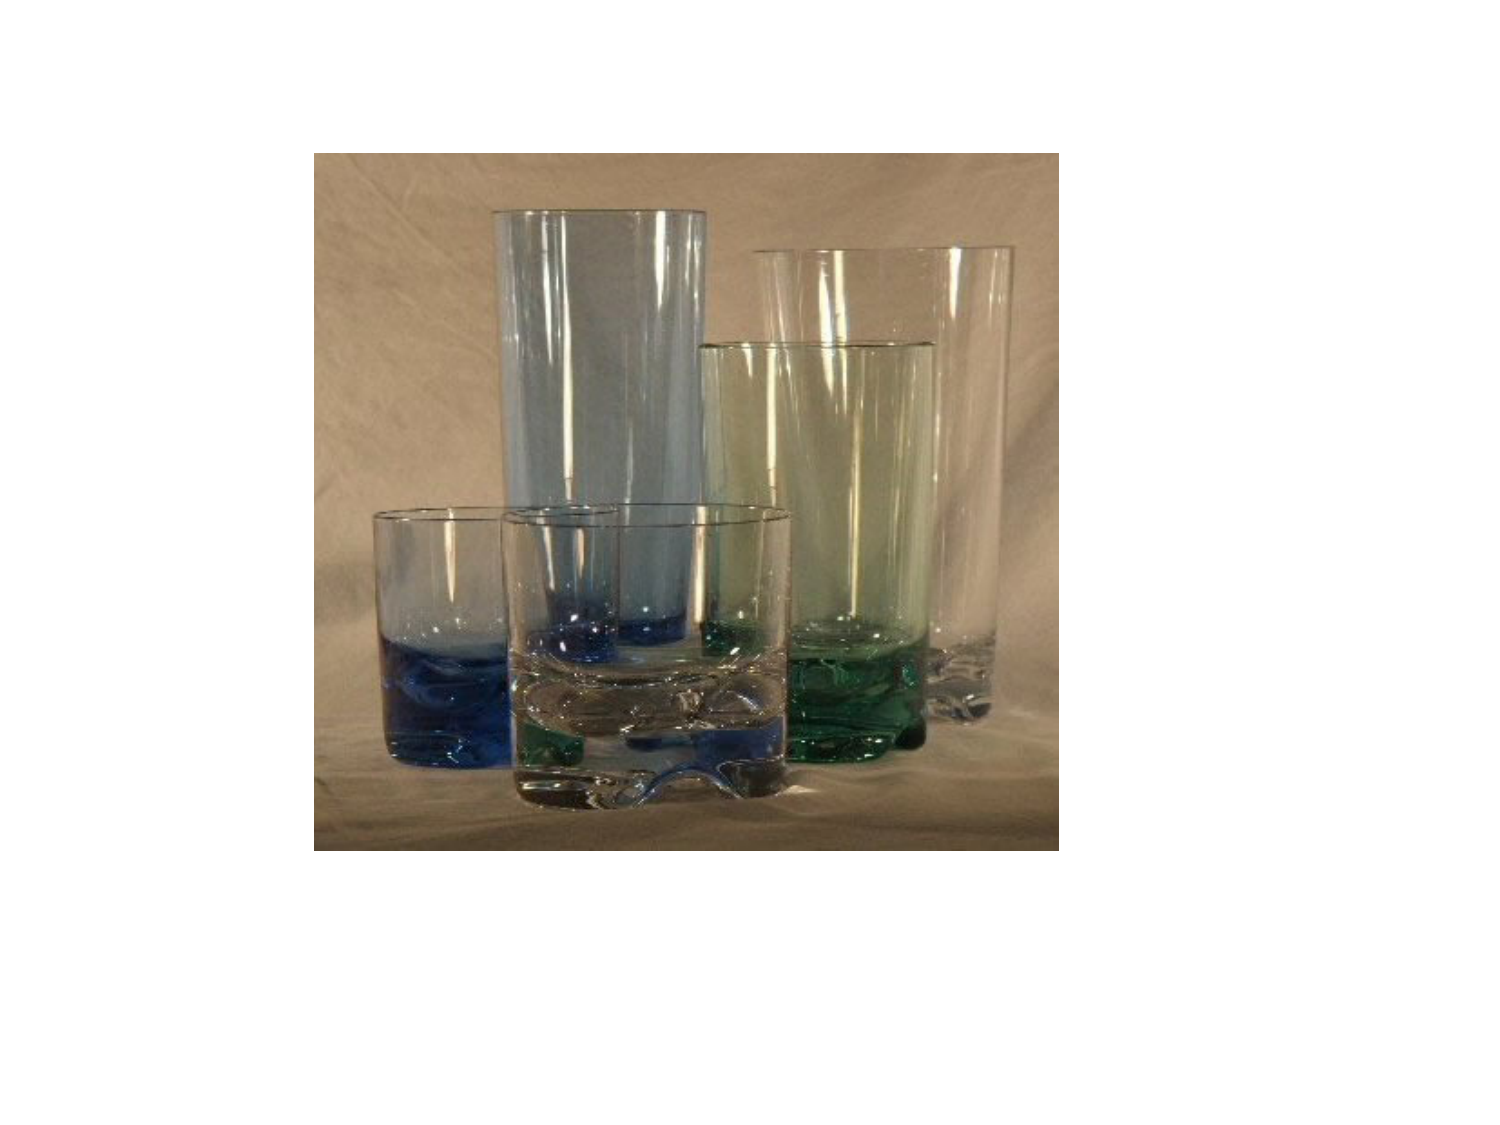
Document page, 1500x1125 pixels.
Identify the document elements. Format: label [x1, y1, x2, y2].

picture [314, 153, 1060, 851]
